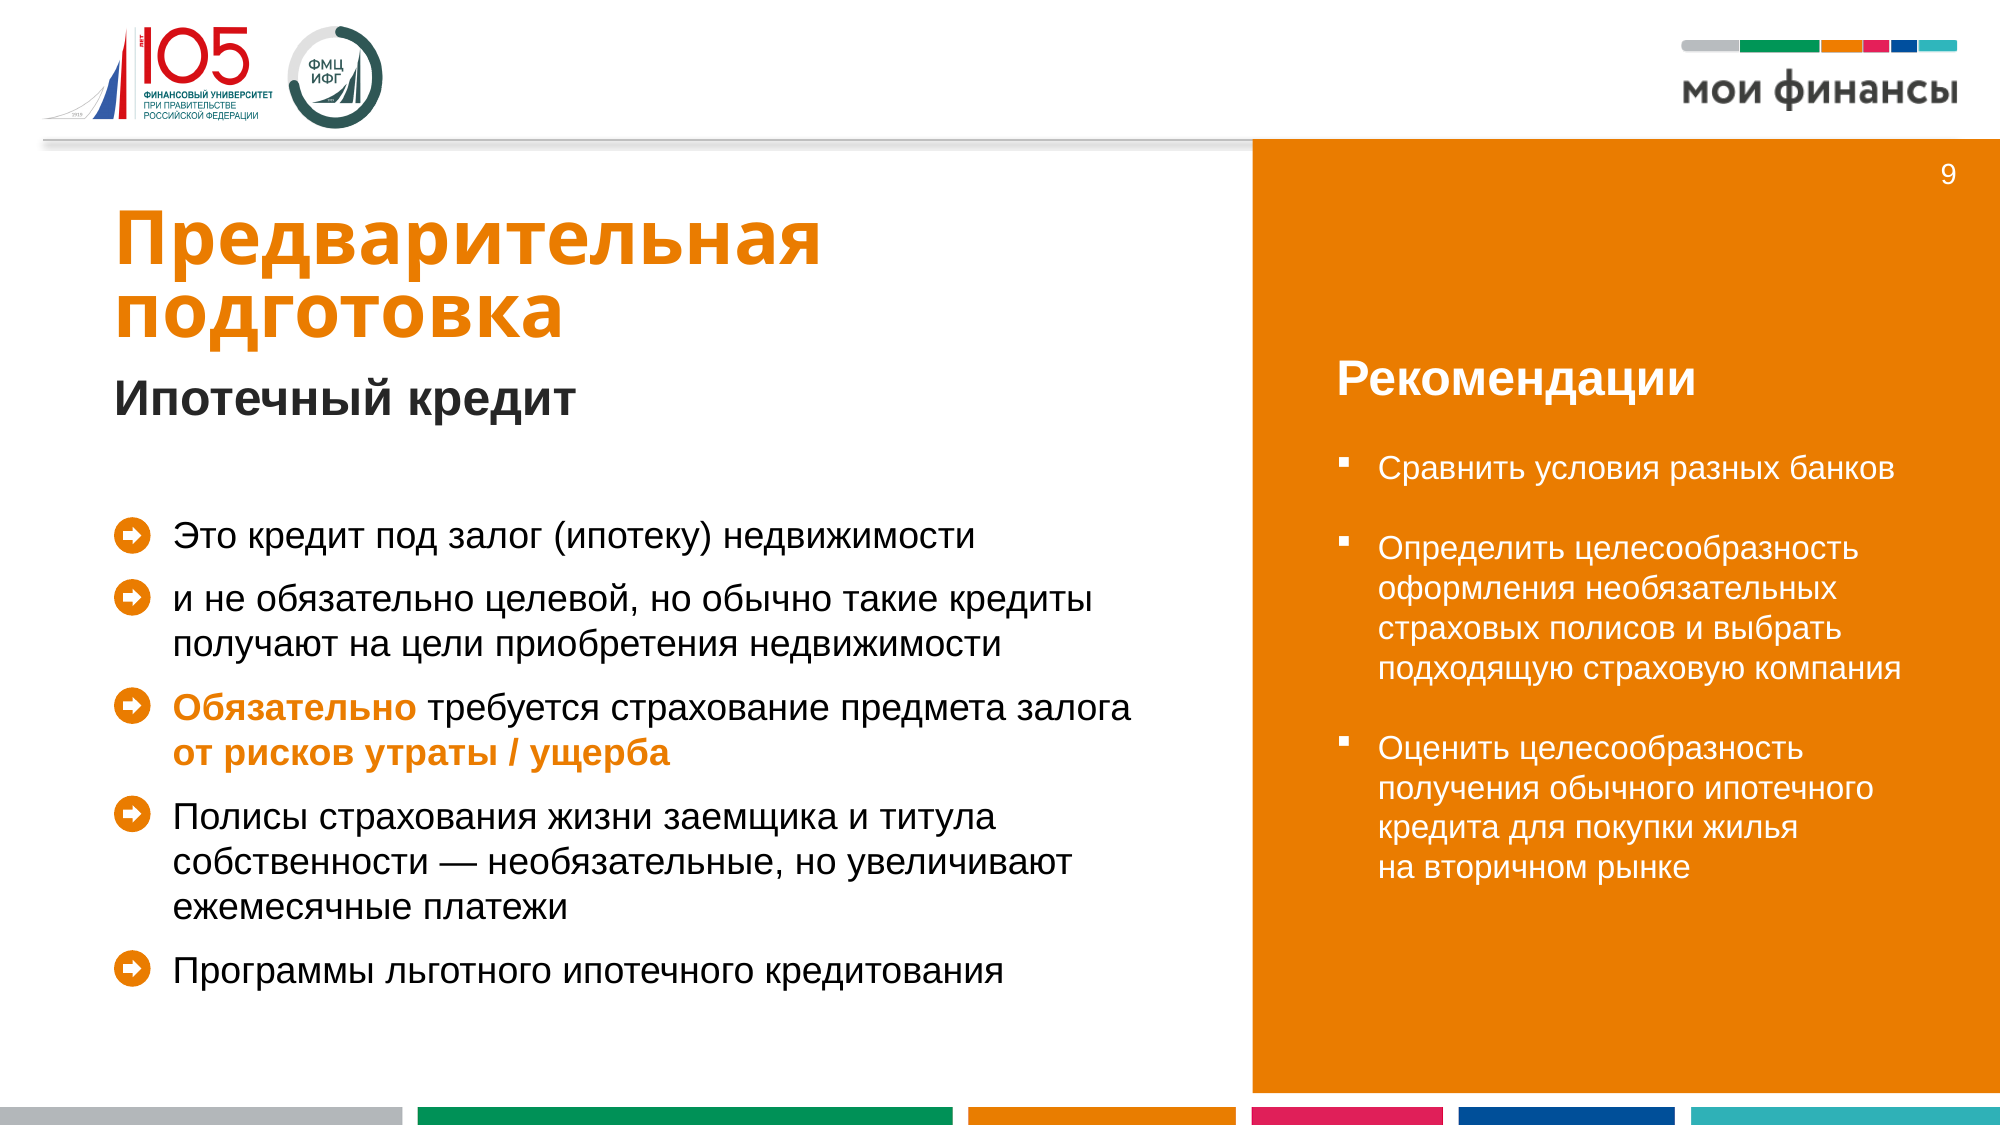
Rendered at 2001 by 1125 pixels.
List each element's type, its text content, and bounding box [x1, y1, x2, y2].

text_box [113, 578, 151, 616]
text_box Предварительная подготовка [113, 207, 1144, 352]
picture [30, 27, 273, 129]
text_box Рекомендации [1336, 345, 1725, 406]
text_box 9 [1883, 155, 1957, 191]
text_box Это кредит под залог (ипотеку) недвижимости и не обязательно целевой, но обычно такие кредиты получают на цели приобретения недвижимости Обязательно требуется страхование предмета залога от рисков утраты / ущерба Полисы страхования жизни заемщика и титула собственности — необязательные, но увеличивают ежемесячные платежи Программы льготного ипотечного кредитования [114, 510, 1151, 991]
picture [0, 1107, 2000, 1125]
picture [283, 26, 386, 129]
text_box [113, 795, 151, 833]
text_box Ипотечный кредит [113, 347, 786, 426]
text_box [113, 687, 151, 725]
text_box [113, 949, 151, 987]
text_box [1250, 137, 2000, 1095]
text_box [113, 516, 151, 554]
text_box Сравнить условия разных банков Определить целесообразность оформления необязательных страховых полисов и выбрать подходящую страховую компания Оценить целесообразность получения обычного ипотечного кредита для покупки жилья на вторичном рынке [1336, 446, 1926, 886]
